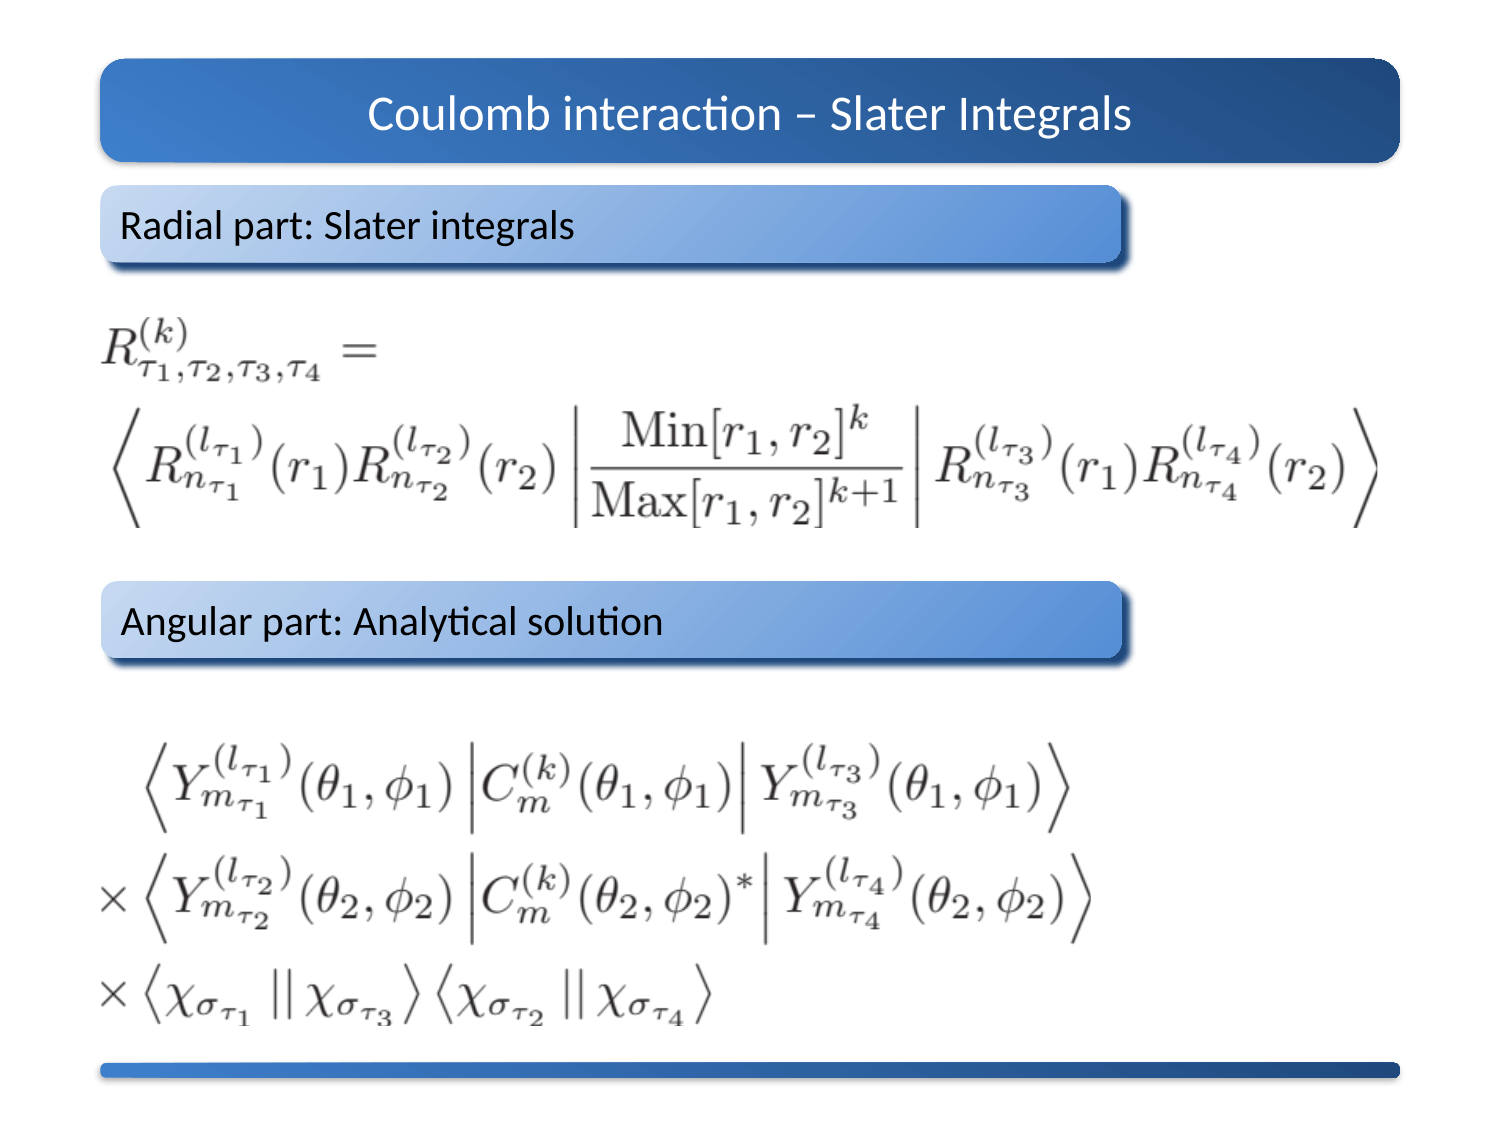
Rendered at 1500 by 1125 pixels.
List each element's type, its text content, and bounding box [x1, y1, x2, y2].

picture [100, 316, 1378, 528]
text_box [99, 1062, 1401, 1079]
picture [100, 740, 1091, 1027]
text_box Radial part: Slater integrals [99, 184, 1122, 263]
text_box Angular part: Analytical solution [100, 580, 1123, 659]
text_box Coulomb interaction – Slater Integrals [99, 58, 1401, 164]
